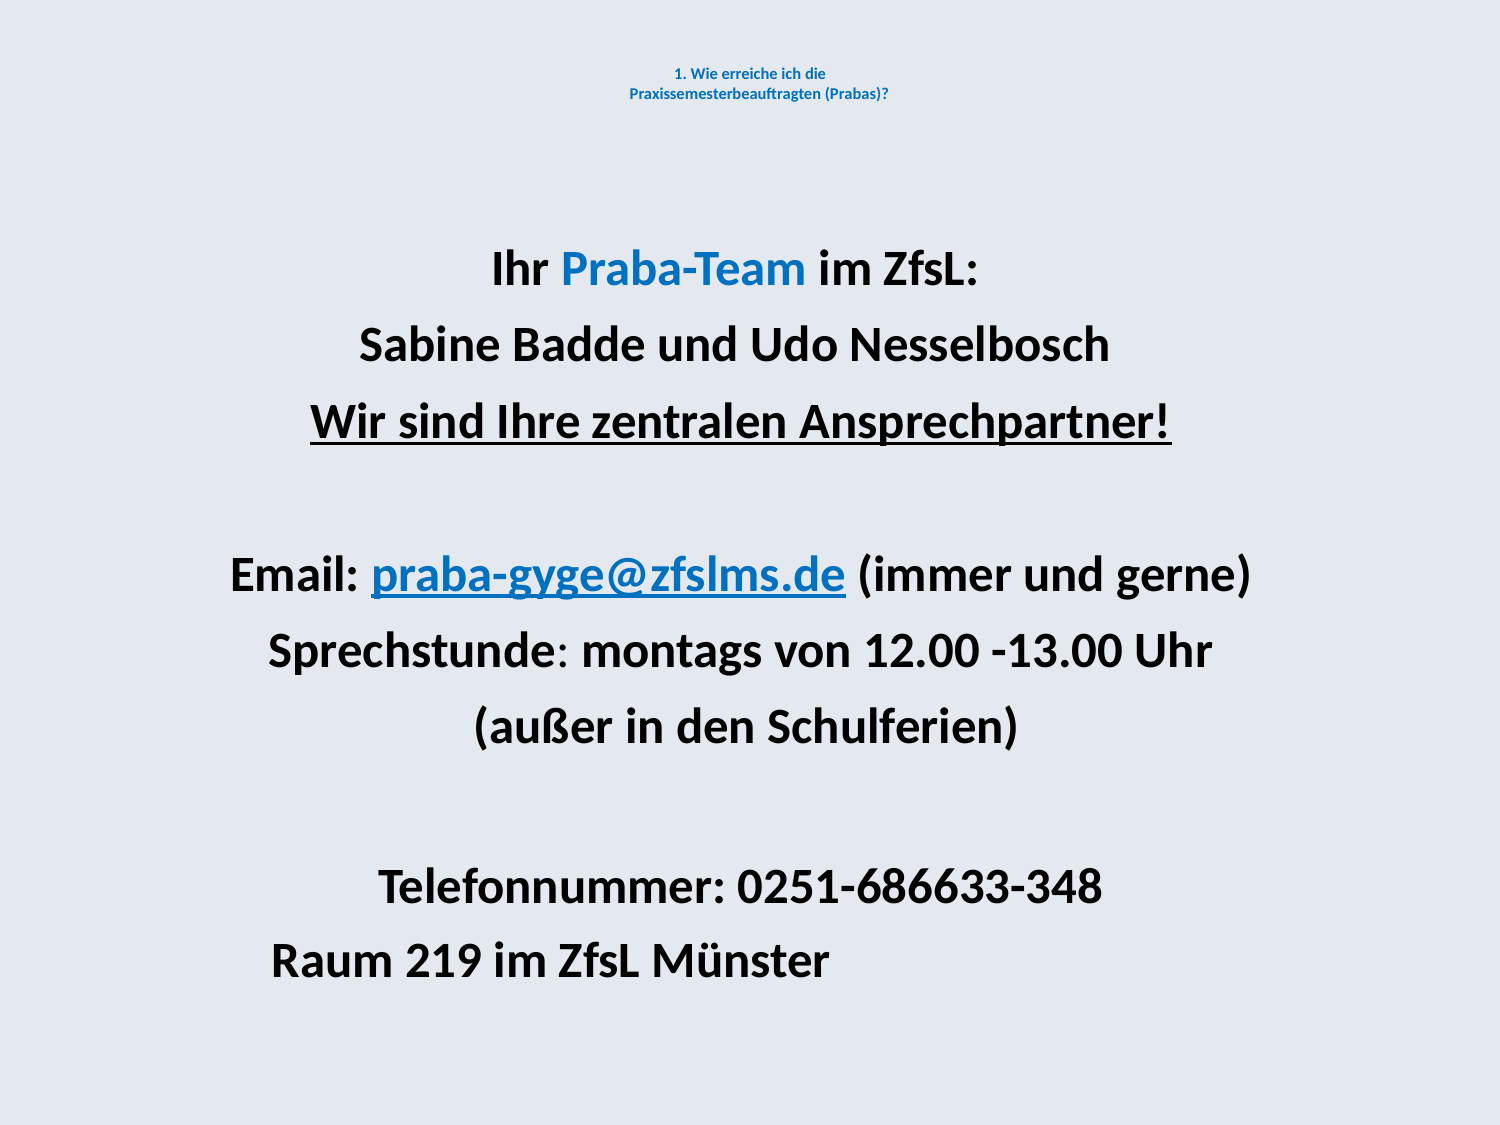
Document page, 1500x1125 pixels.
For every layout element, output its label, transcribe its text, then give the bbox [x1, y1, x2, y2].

title 1. Wie erreiche ich die Praxissemesterbeauftragten (Prabas)? [0, 9, 1500, 161]
list Ihr Praba-Team im ZfsL: Sabine Badde und Udo Nesselbosch Wir sind Ihre zentralen Ansprechpartner! Email: praba-gyge@zfslms.de (immer und gerne) Sprechstunde: montags von 12.00 -13.00 Uhr (außer in den Schulferien) Telefonnummer: 0251-686633-348 Raum 219 im ZfsL Münster [0, 160, 1483, 1125]
